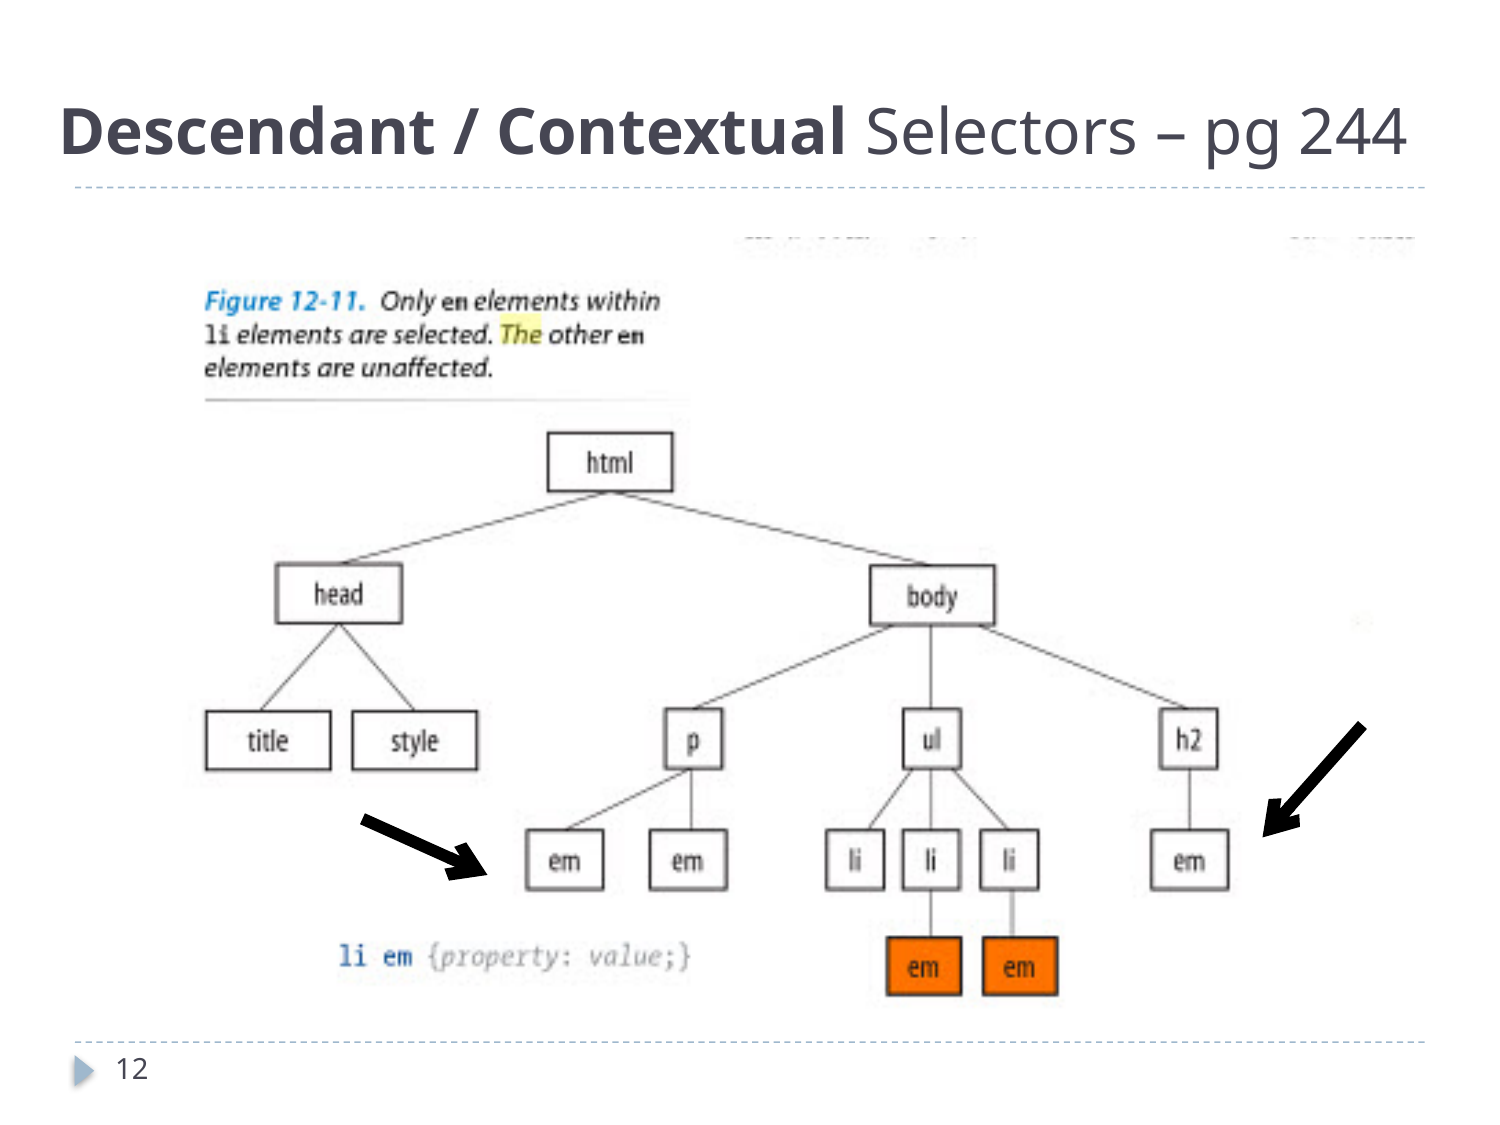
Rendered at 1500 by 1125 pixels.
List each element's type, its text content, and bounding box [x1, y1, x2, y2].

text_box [1262, 724, 1363, 838]
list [117, 237, 1416, 1026]
slide_number 12 [100, 1042, 426, 1103]
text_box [362, 818, 488, 876]
title Descendant / Contextual Selectors – pg 244 [43, 12, 1457, 175]
